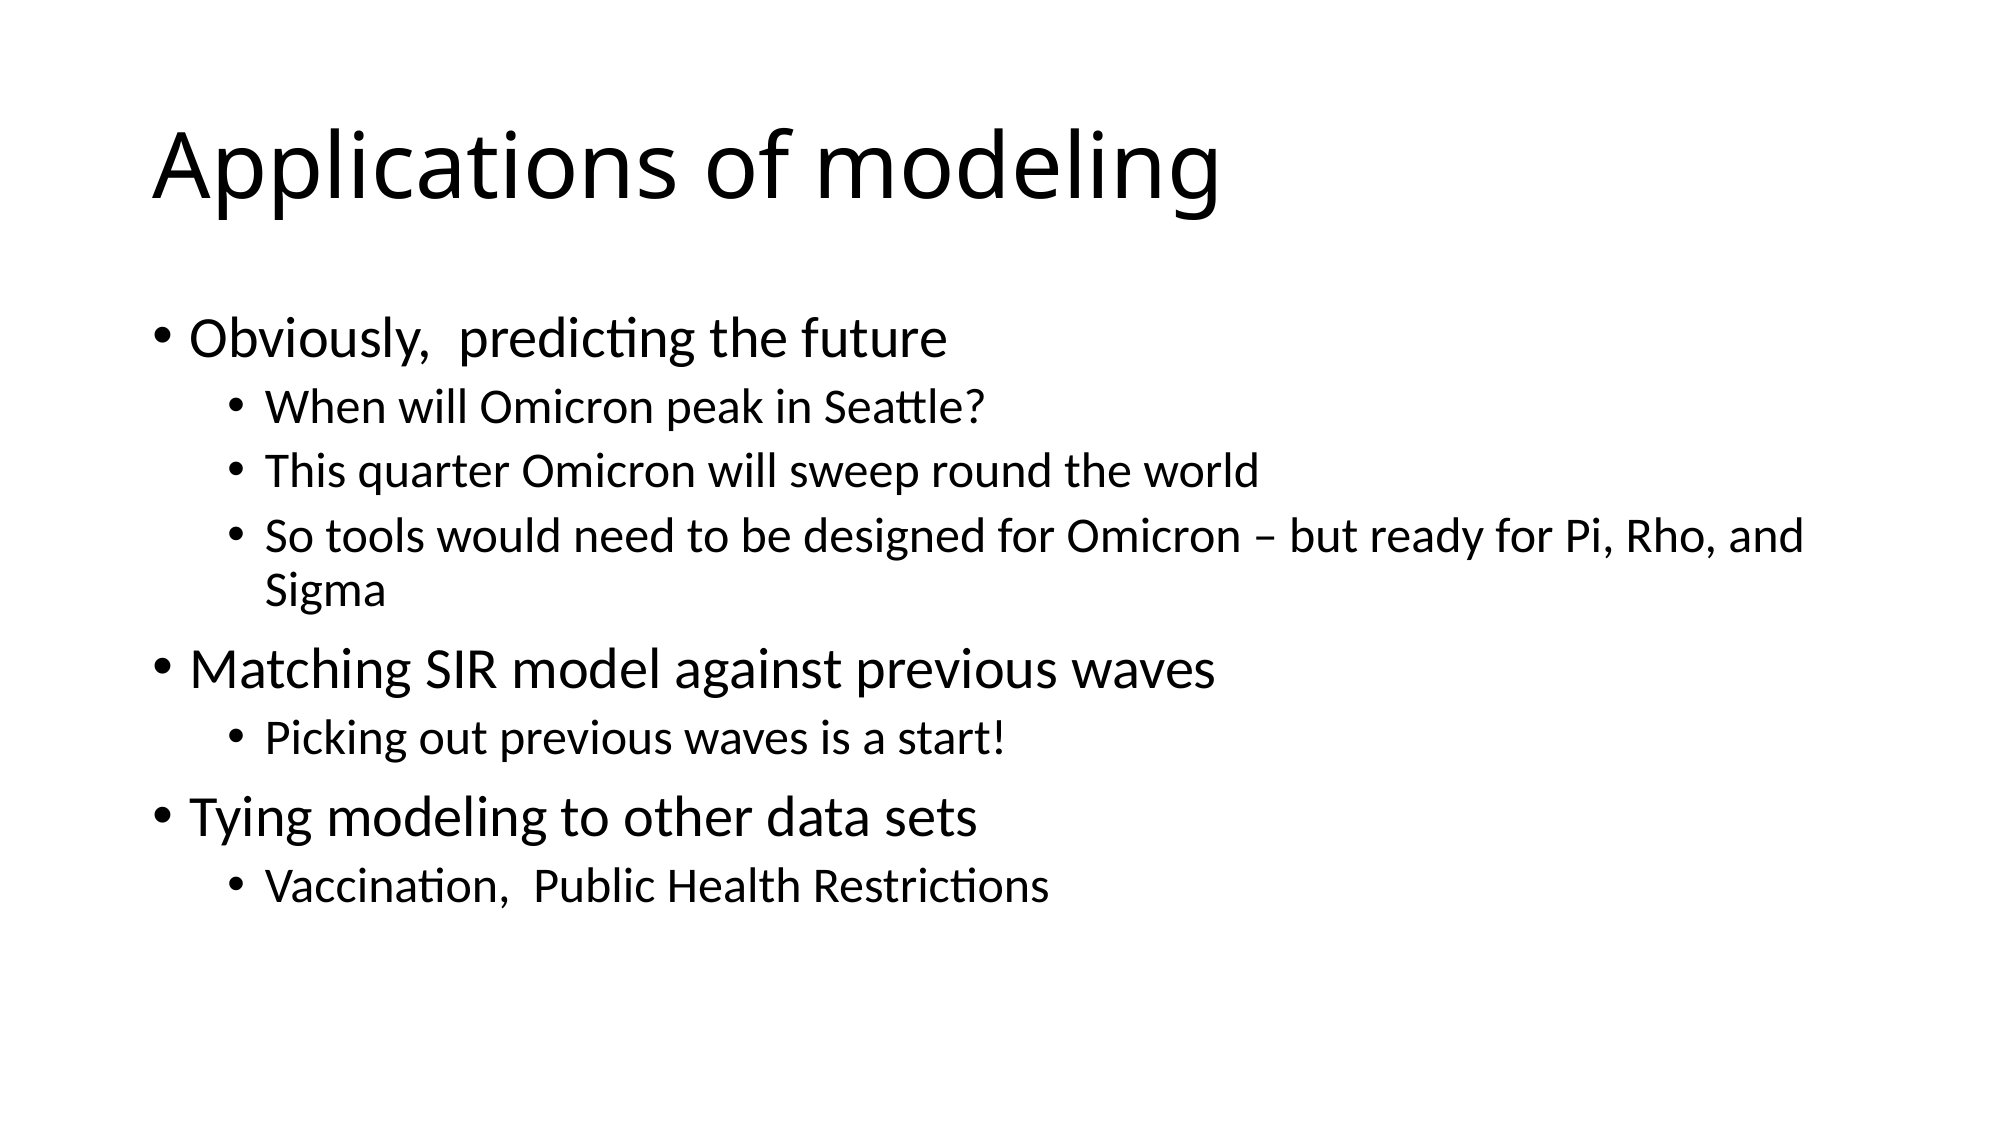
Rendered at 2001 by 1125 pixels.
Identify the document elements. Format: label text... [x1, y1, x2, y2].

list Obviously, predicting the future When will Omicron peak in Seattle? This quarter Omicron will sweep round the world So tools would need to be designed for Omicron – but ready for Pi, Rho, and Sigma Matching SIR model against previous waves Picking out previous waves is a start! Tying modeling to other data sets Vaccination, Public Health Restrictions [137, 299, 1863, 1014]
title Applications of modeling [137, 59, 1863, 278]
